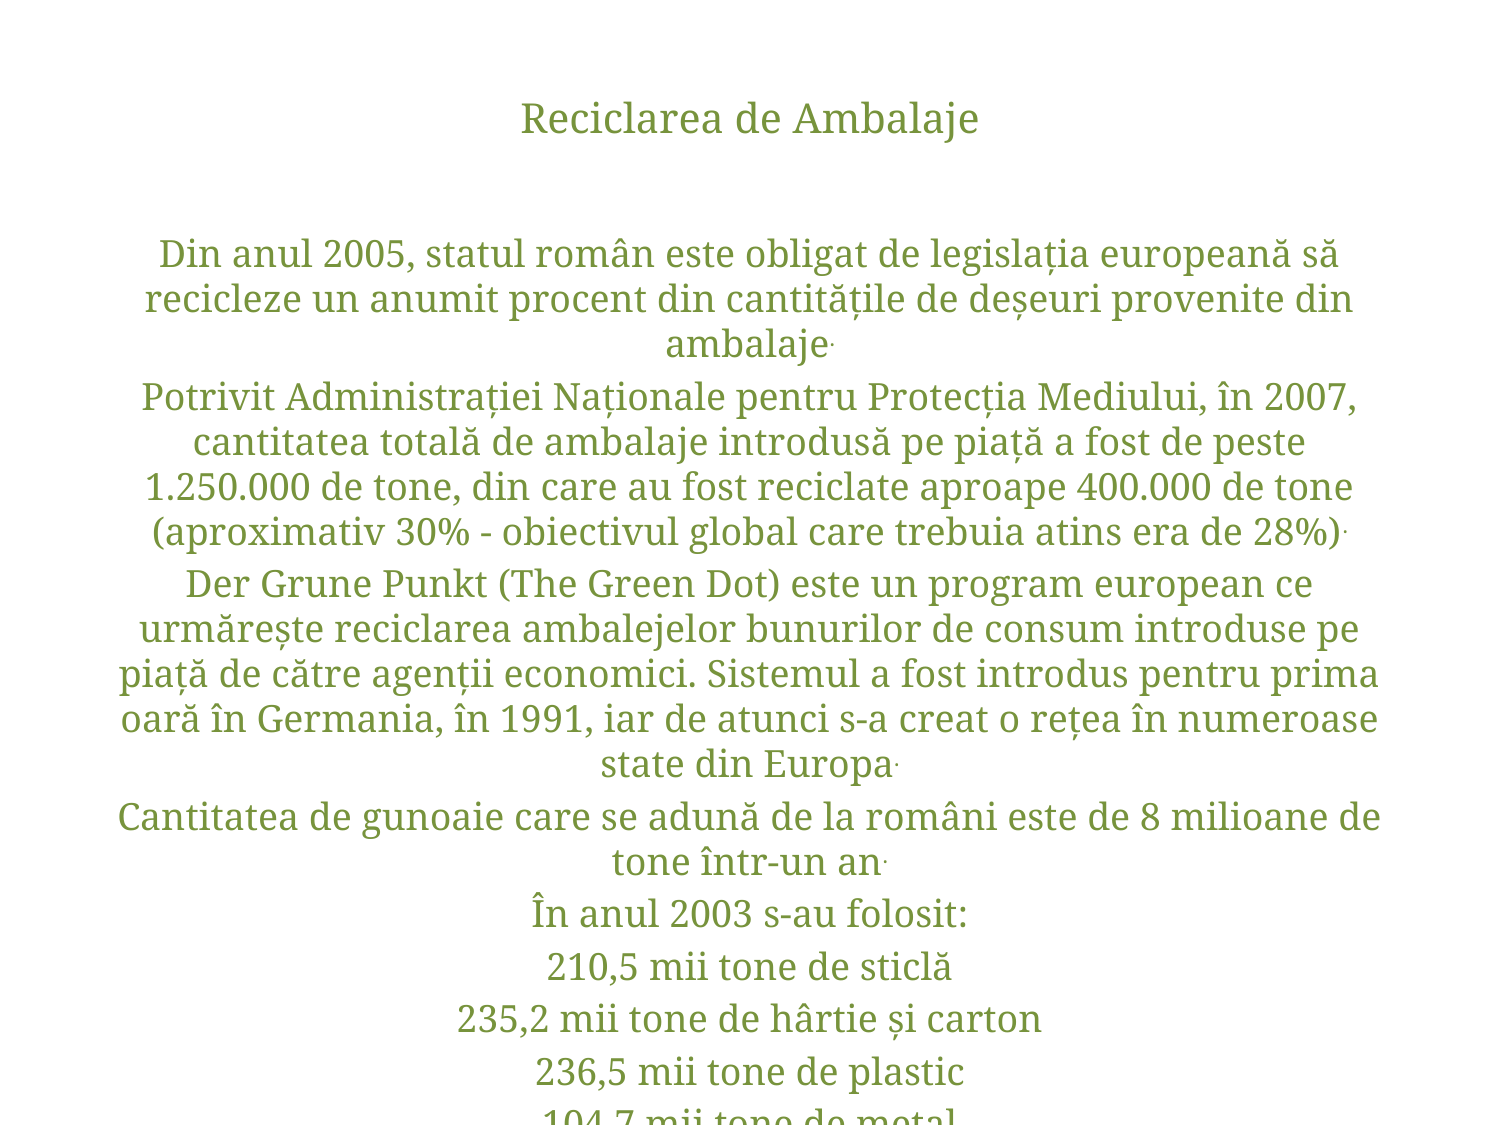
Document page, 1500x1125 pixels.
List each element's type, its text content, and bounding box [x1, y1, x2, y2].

subtitle Din anul 2005, statul român este obligat de legislația europeană să recicleze un anumit procent din cantitățile de deșeuri provenite din ambalaje. Potrivit Administrației Naționale pentru Protecția Mediului, în 2007, cantitatea totală de ambalaje introdusă pe piață a fost de peste 1.250.000 de tone, din care au fost reciclate aproape 400.000 de tone (aproximativ 30% - obiectivul global care trebuia atins era de 28%). Der Grune Punkt (The Green Dot) este un program european ce urmărește reciclarea ambalejelor bunurilor de consum introduse pe piață de către agenții economici. Sistemul a fost introdus pentru prima oară în Germania, în 1991, iar de atunci s-a creat o rețea în numeroase state din Europa. Cantitatea de gunoaie care se adună de la români este de 8 milioane de tone într-un an. În anul 2003 s-au folosit: 210,5 mii tone de sticlă 235,2 mii tone de hârtie și carton 236,5 mii tone de plastic 104,7 mii tone de metal [93, 222, 1407, 1043]
title Reciclarea de Ambalaje [112, 35, 1388, 200]
